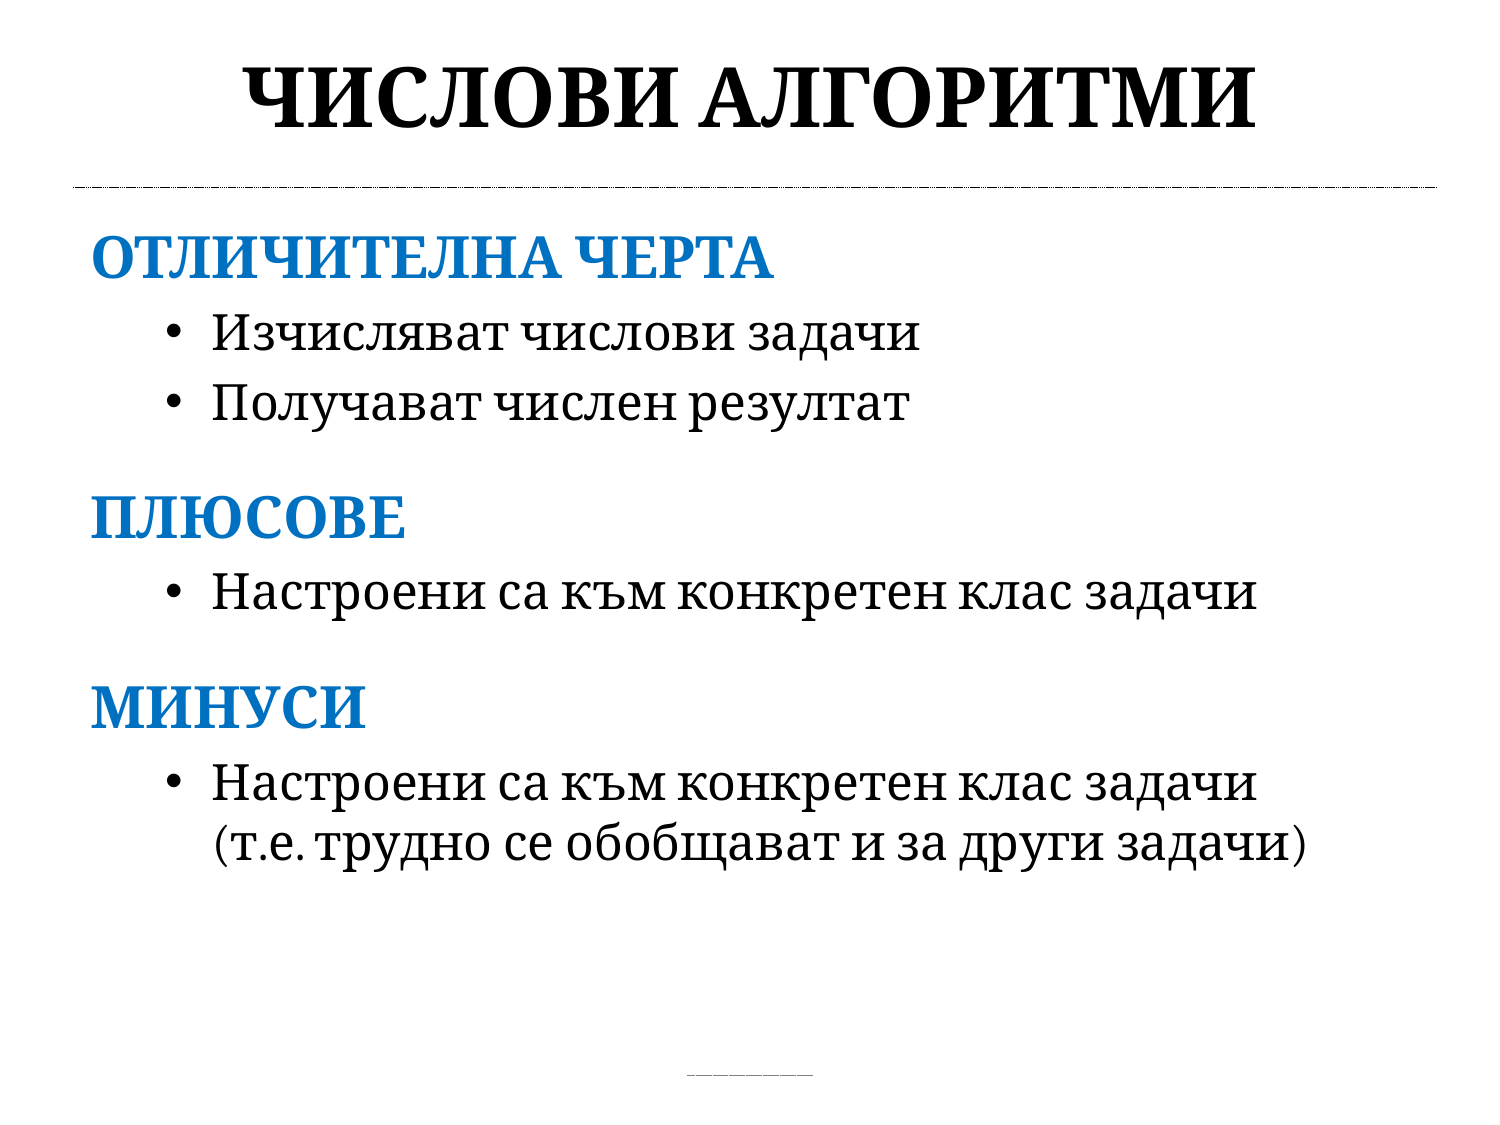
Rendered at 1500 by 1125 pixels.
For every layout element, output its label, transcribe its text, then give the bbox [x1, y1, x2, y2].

list Отличителна черта Изчисляват числови задачи Получават числен резултат Плюсове Настроени са към конкретен клас задачи Минуси Настроени са към конкретен клас задачи (т.е. трудно се обобщават и за други задачи) [75, 212, 1450, 1063]
title Числови алгоритми [0, 0, 1500, 188]
